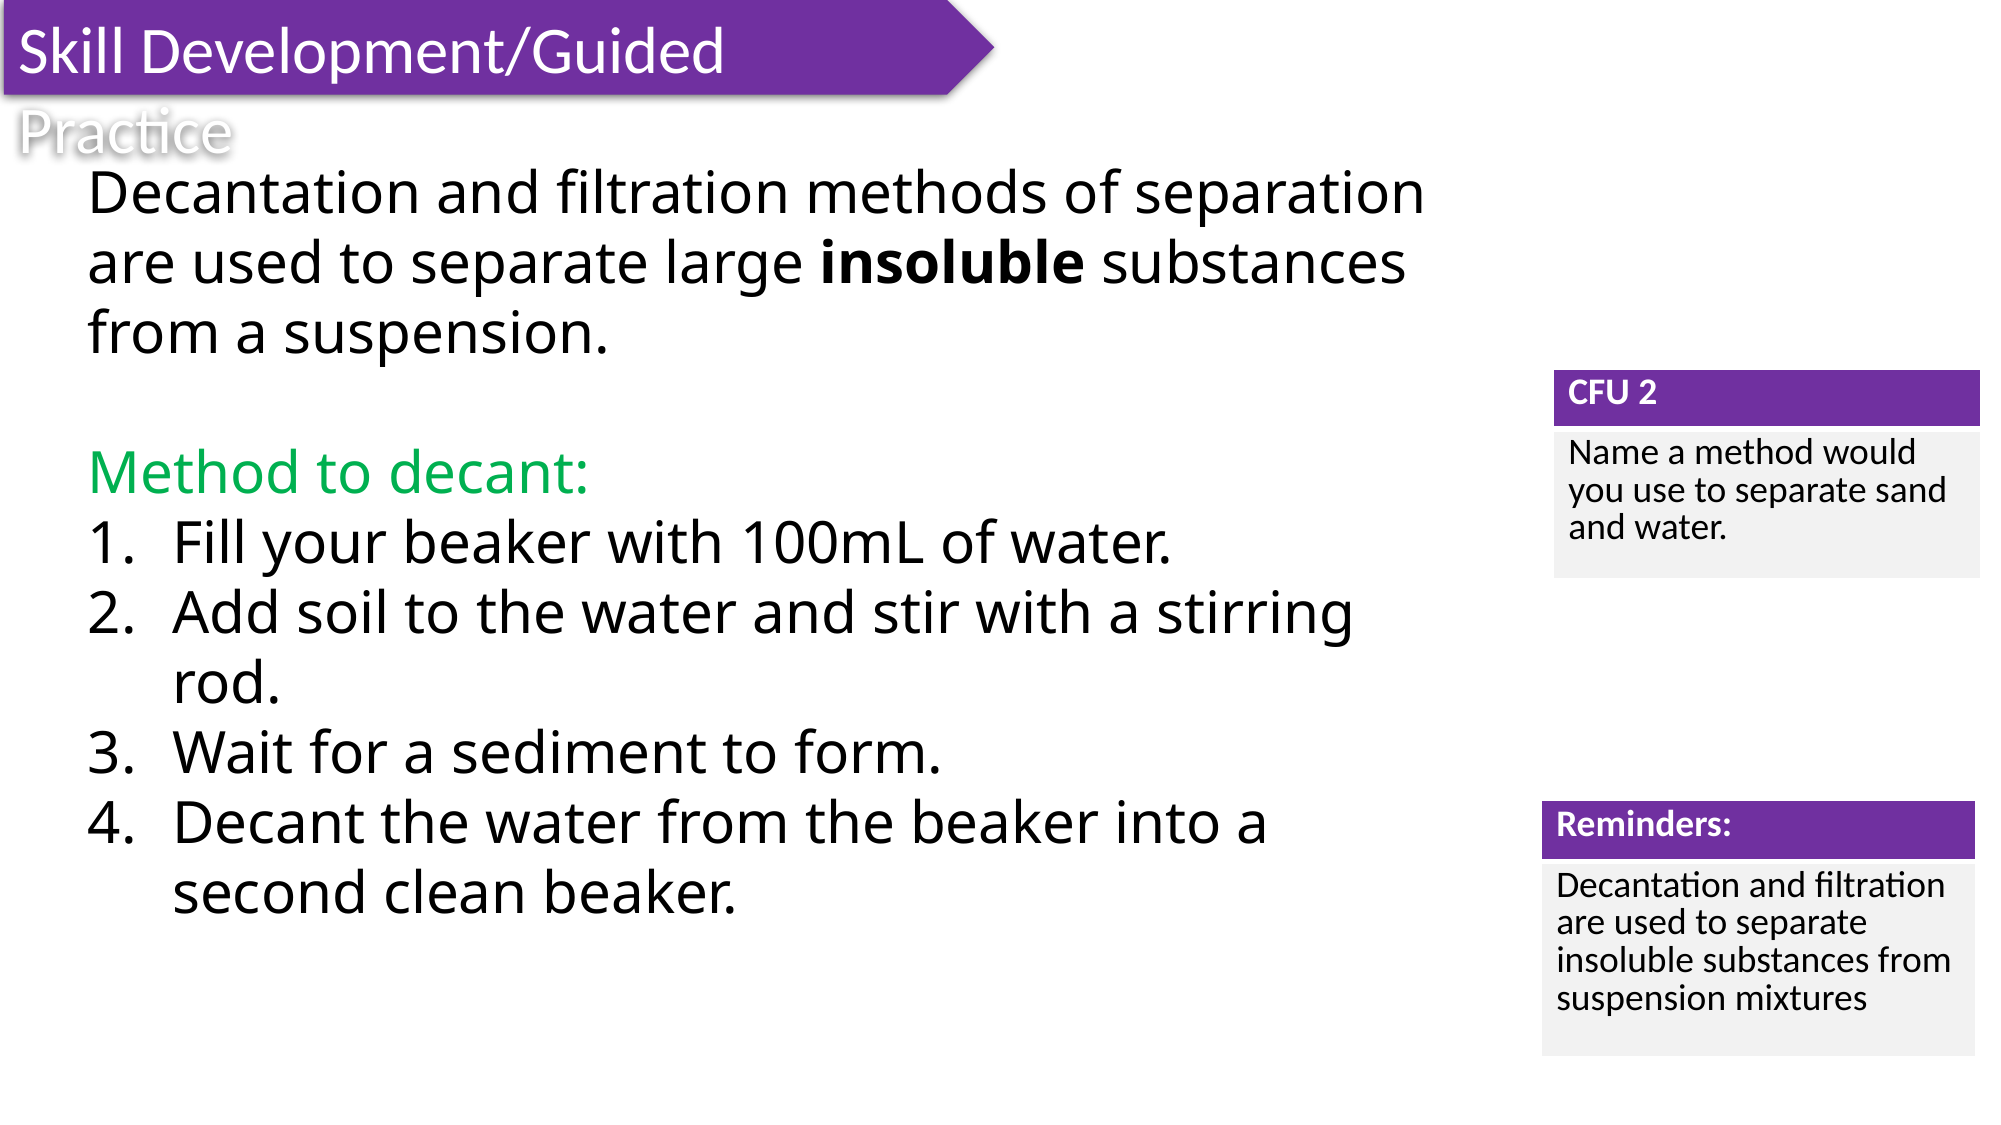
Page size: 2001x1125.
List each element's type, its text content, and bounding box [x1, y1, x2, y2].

table_cell Name a method would you use to separate sand and water. [1554, 432, 1980, 578]
text_box Decantation and filtration methods of separation are used to separate large insoluble substances from a suspension. Method to decant: Fill your beaker with 100mL of water. Add soil to the water and stir with a stirring rod. Wait for a sediment to form. Decant the water from the beaker into a second clean beaker. [73, 148, 1493, 933]
table_header CFU 2 [1554, 370, 1980, 426]
table_cell Decantation and filtration are used to separate insoluble substances from suspension mixtures [1542, 864, 1975, 1056]
table_header Reminders: [1542, 801, 1975, 859]
text_box Skill Development/Guided Practice [3, 0, 995, 95]
